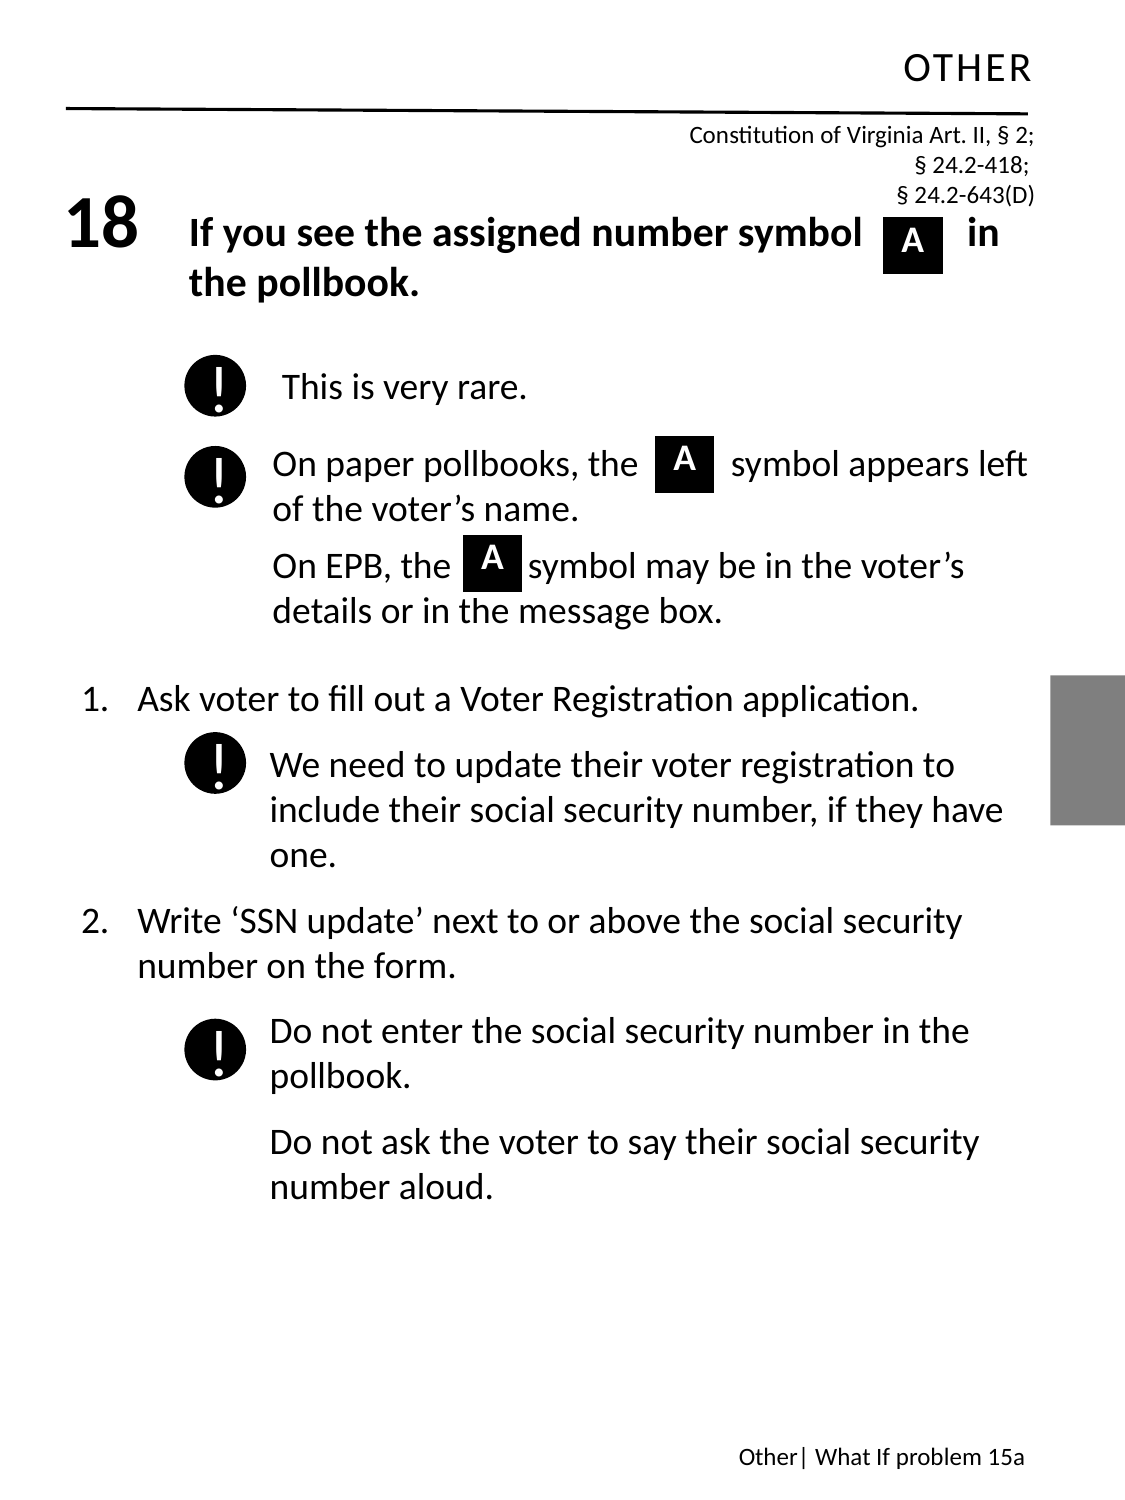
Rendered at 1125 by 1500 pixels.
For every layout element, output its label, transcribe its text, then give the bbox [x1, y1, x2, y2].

text_box ! [183, 444, 248, 509]
text_box This is very rare. [266, 354, 1093, 443]
table_header A [655, 436, 714, 493]
list 18 [48, 175, 188, 340]
text_box On paper pollbooks, the symbol appears left of the voter’s name. On EPB, the symbol may be in the voter’s details or in the message box. [257, 431, 1051, 519]
list If you see the assigned number symbol in the pollbook. [173, 196, 1040, 447]
table_header A [883, 217, 943, 274]
list Ask voter to fill out a Voter Registration application. We need to update their voter registration to include their social security number, if they have one. Write ‘SSN update’ next to or above the social security number on the form. Do not enter the social security number in the pollbook. Do not ask the voter to say their social security number aloud. [65, 666, 1051, 1500]
text_box Other| What If problem 15a [724, 1433, 1125, 1478]
text_box ! [183, 353, 248, 418]
text_box ! [183, 731, 248, 795]
text_box ! [183, 1017, 248, 1082]
text_box Constitution of Virginia Art. II, § 2; § 24.2-418; § 24.2-643(D) [653, 111, 1051, 216]
table_header A [463, 535, 522, 592]
